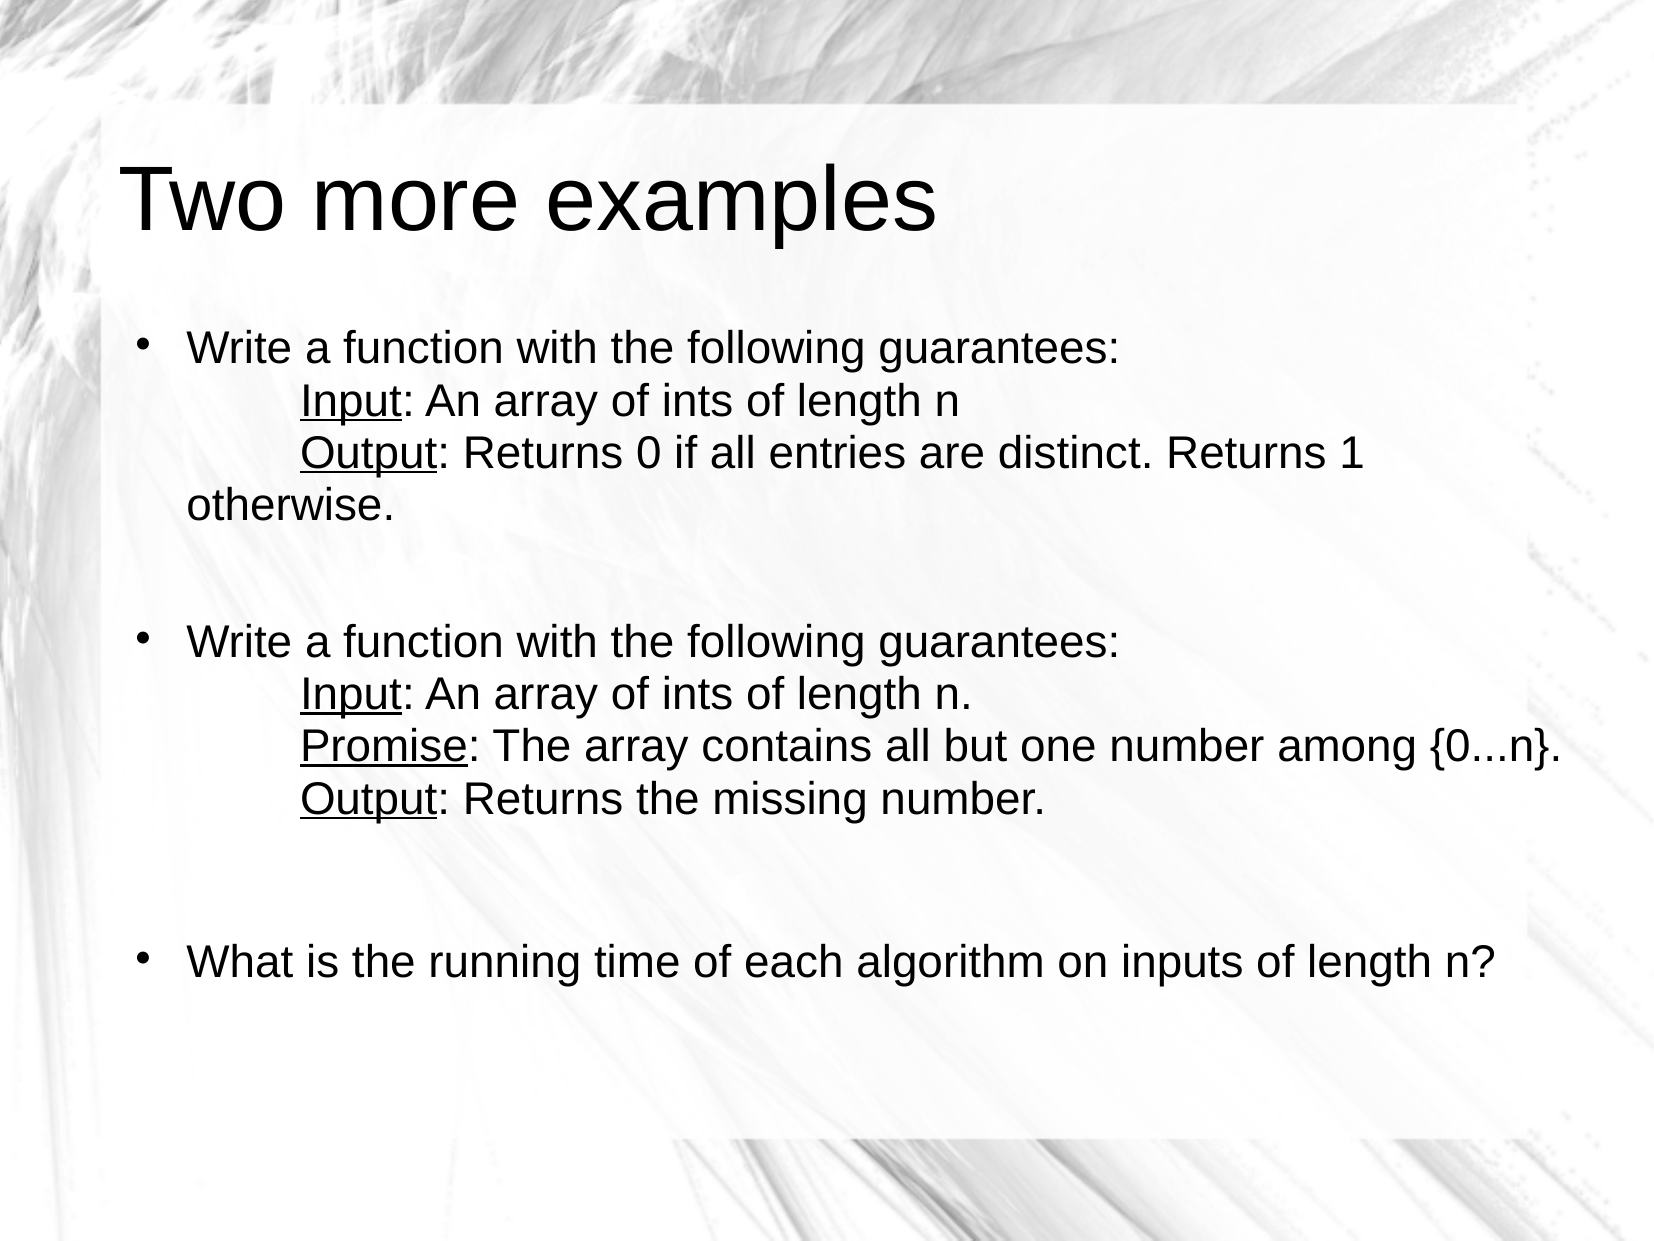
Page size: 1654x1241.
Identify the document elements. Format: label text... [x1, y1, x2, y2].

title Two more examples [118, 112, 1506, 281]
picture [0, 0, 1654, 1241]
list Write a function with the following guarantees: Input: An array of ints of length n Output: Returns 0 if all entries are distinct. Returns 1 otherwise. Write a function with the following guarantees: Input: An array of ints of length n. Promise: The array contains all but one number among {0...n}. Output: Returns the missing number. What is the running time of each algorithm on inputs of length n? [118, 319, 1571, 1109]
